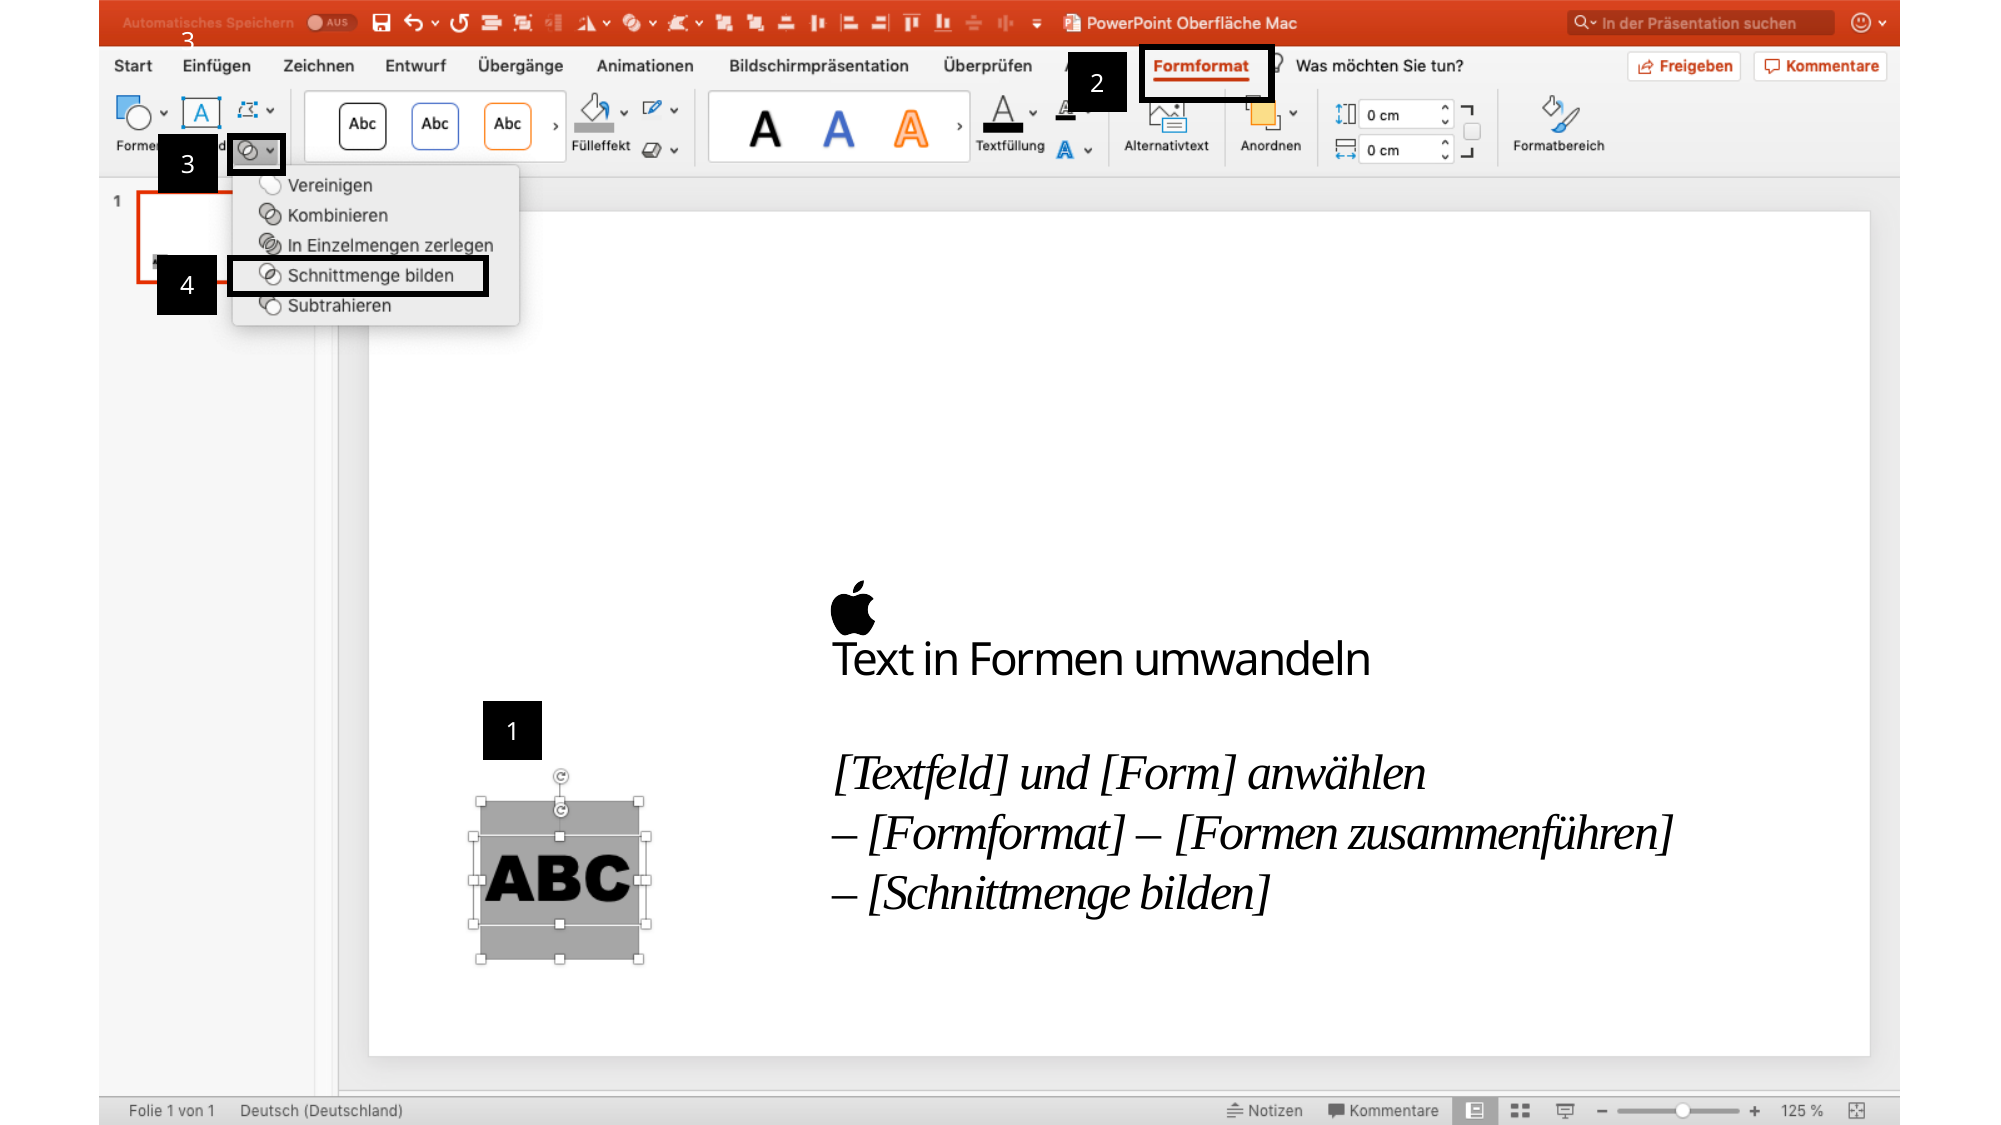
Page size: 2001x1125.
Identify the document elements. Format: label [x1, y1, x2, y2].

text_box [99, 0, 1901, 1125]
